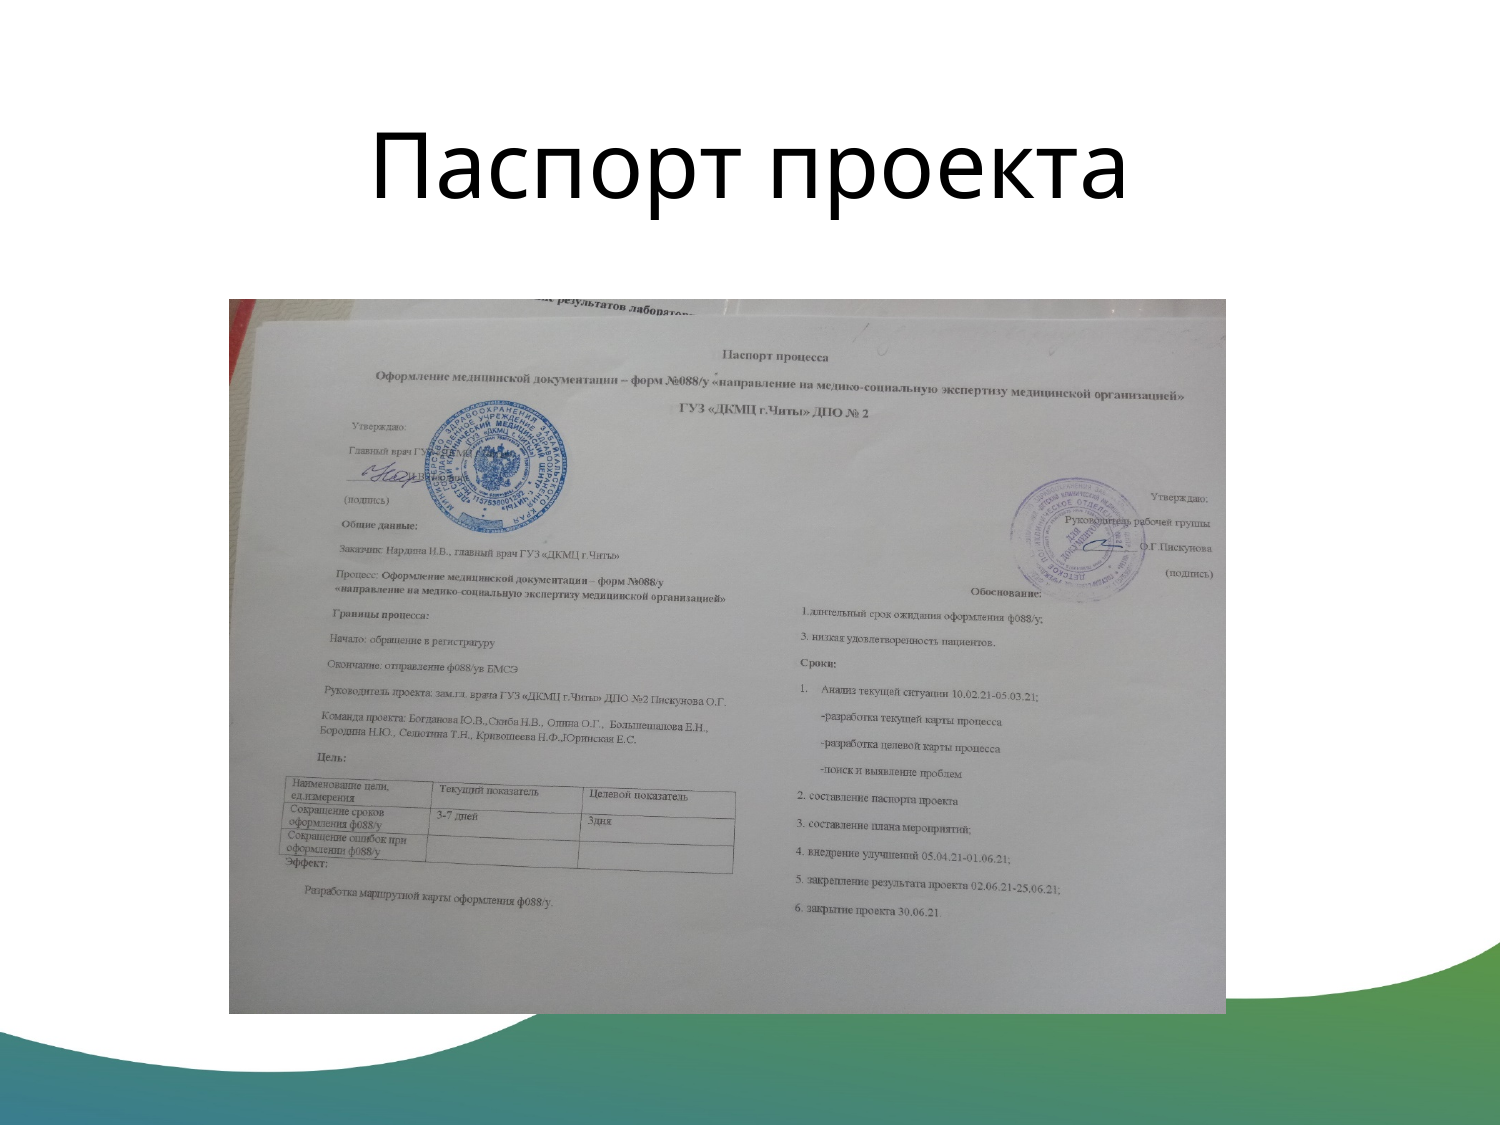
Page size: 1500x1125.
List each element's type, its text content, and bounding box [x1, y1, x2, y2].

picture [0, 0, 1500, 1125]
title Паспорт проекта [103, 59, 1397, 278]
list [229, 299, 1226, 1014]
